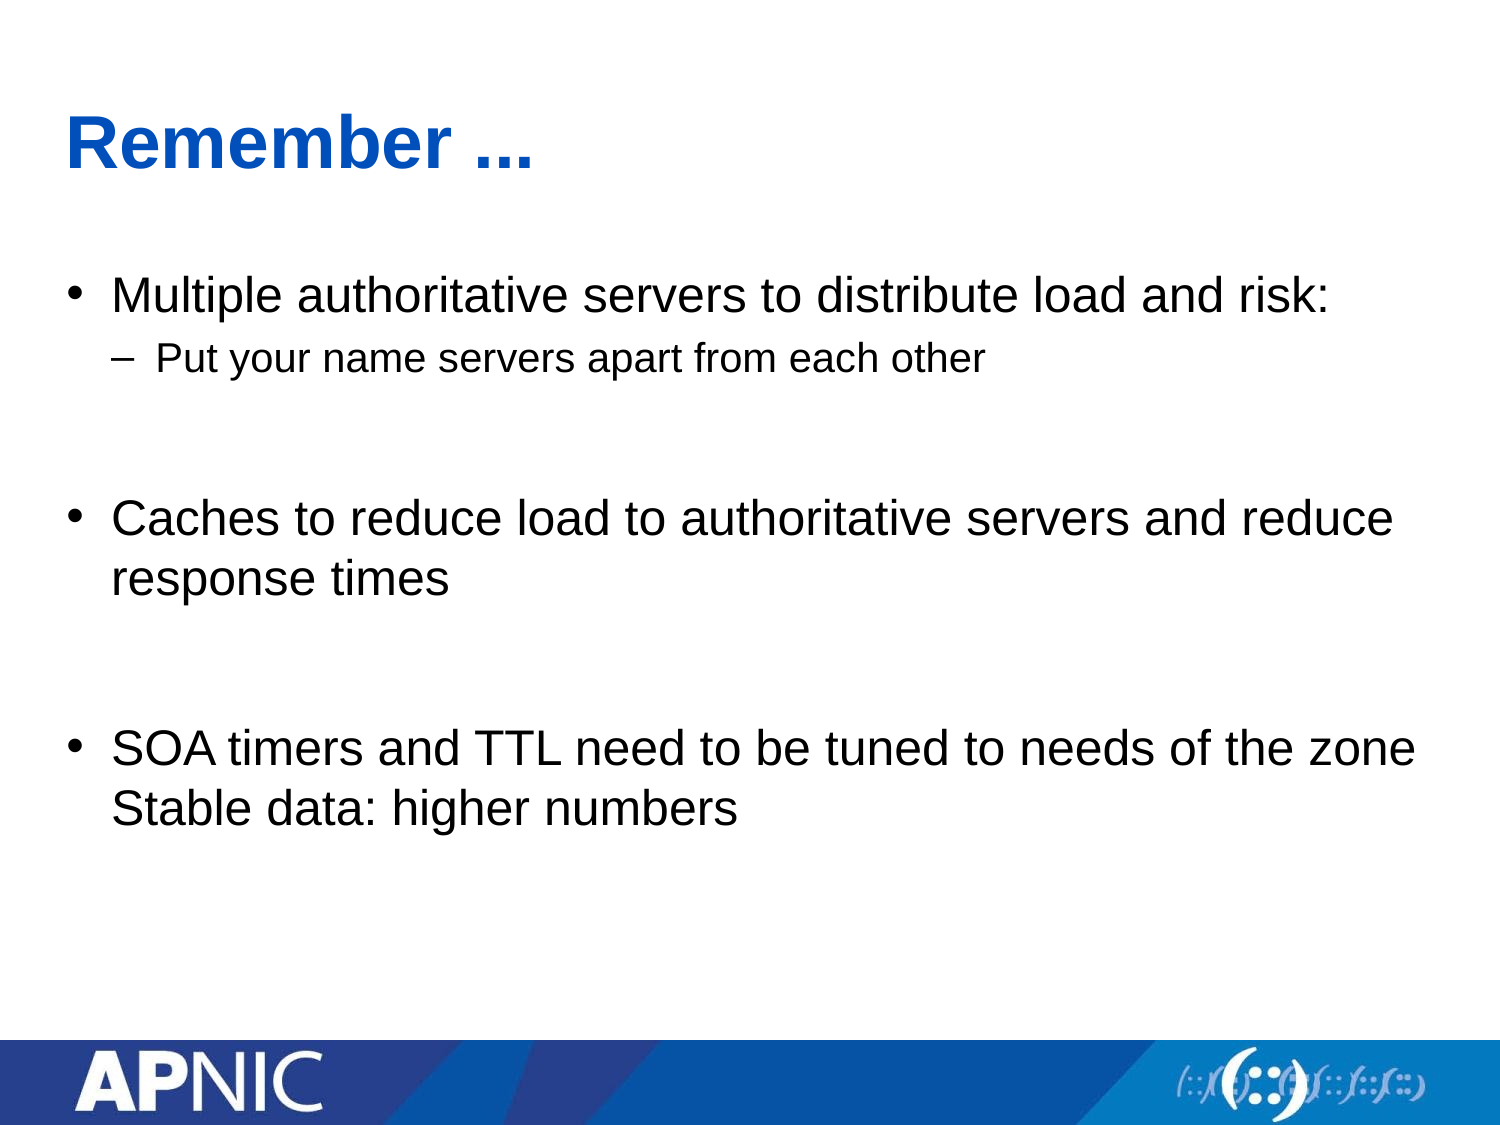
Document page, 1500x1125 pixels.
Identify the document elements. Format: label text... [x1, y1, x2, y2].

list Multiple authoritative servers to distribute load and risk: Put your name servers apart from each other Caches to reduce load to authoritative servers and reduce response times SOA timers and TTL need to be tuned to needs of the zone Stable data: higher numbers [66, 262, 1437, 1012]
picture [0, 1040, 1500, 1125]
title Remember ... [64, 45, 1436, 233]
